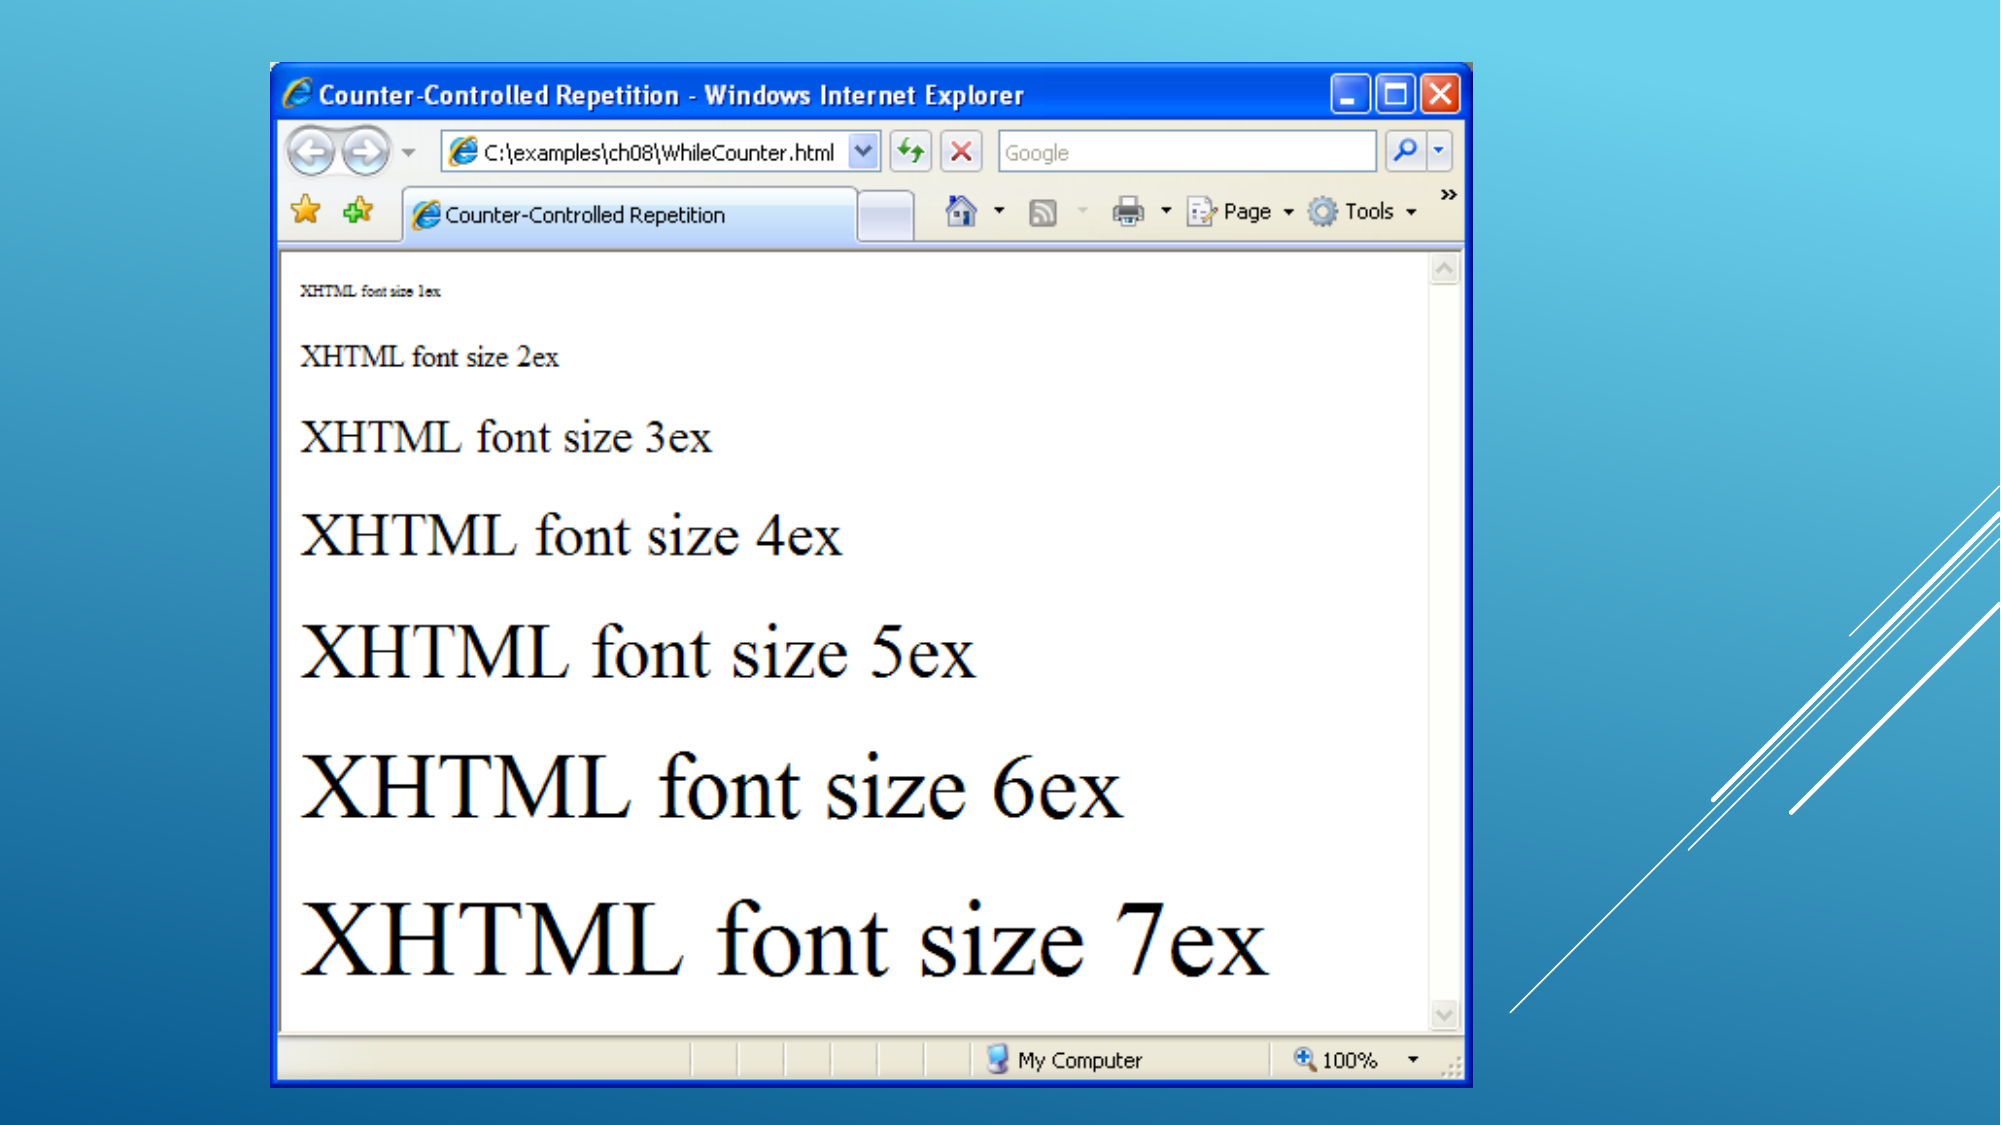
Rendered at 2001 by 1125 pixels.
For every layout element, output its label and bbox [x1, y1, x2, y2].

picture [269, 62, 1473, 1089]
